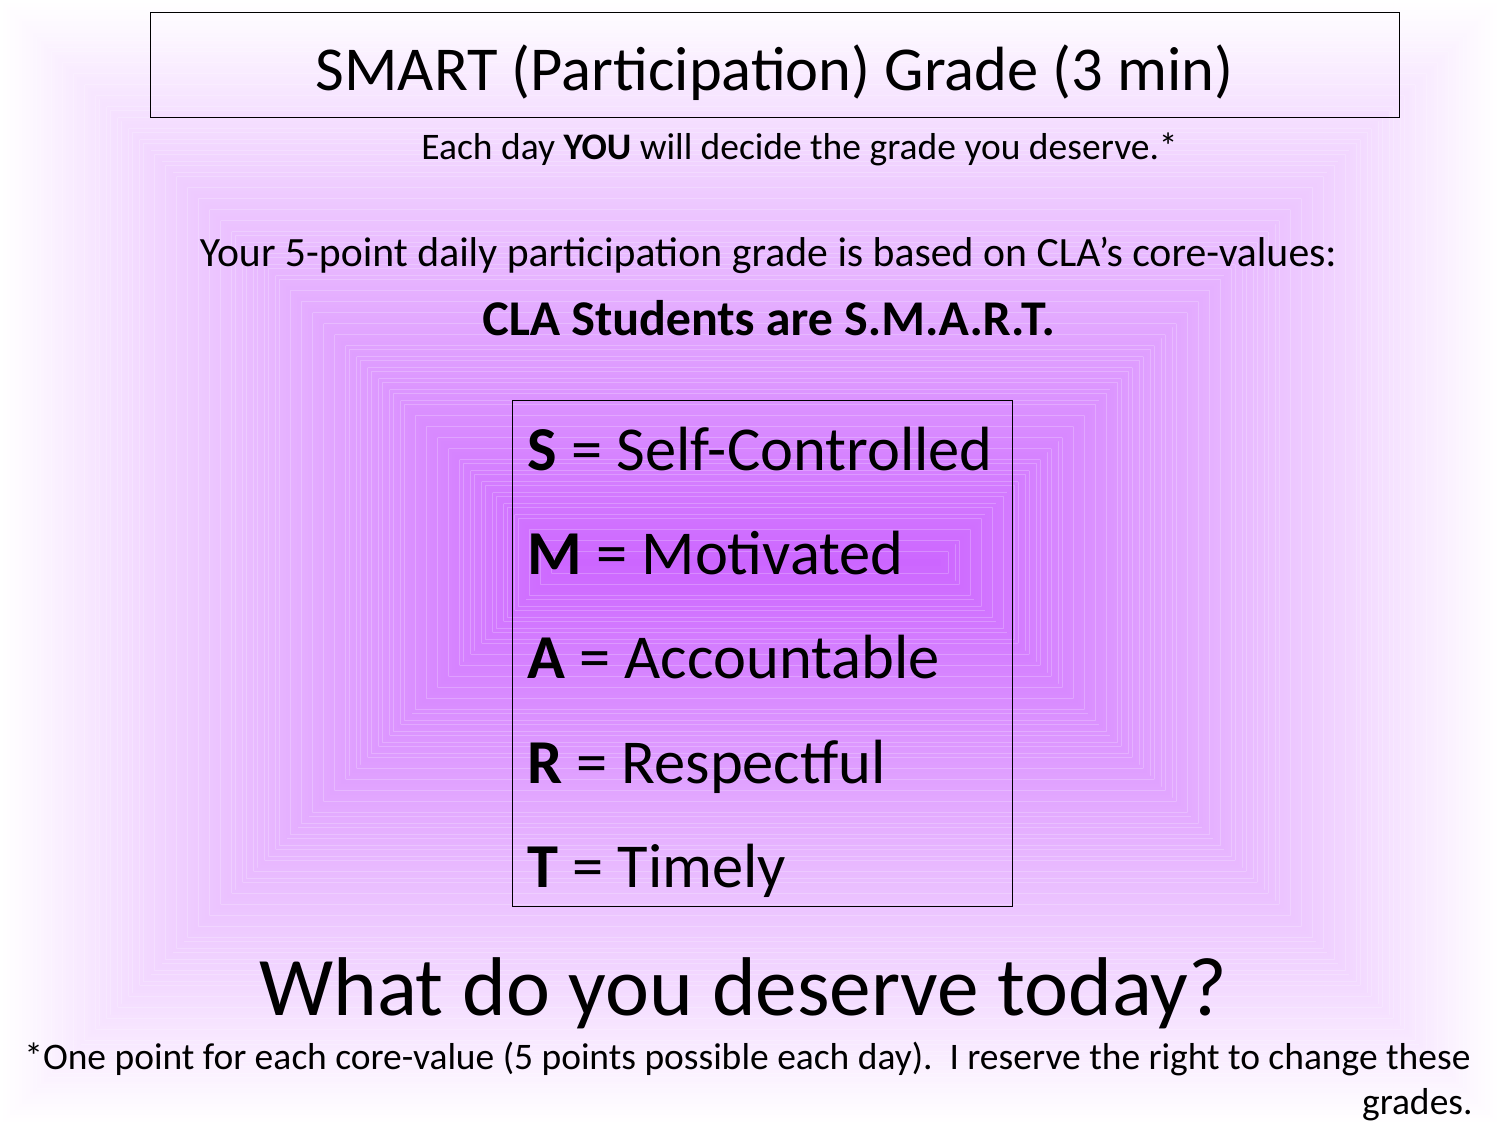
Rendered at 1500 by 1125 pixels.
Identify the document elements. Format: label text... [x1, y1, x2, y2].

text_box What do you deserve today? *One point for each core-value (5 points possible each day). I reserve the right to change these grades. [0, 924, 1488, 1125]
text_box Each day YOU will decide the grade you deserve.* [199, 114, 1400, 175]
text_box S = Self-Controlled M = Motivated A = Accountable R = Respectful T = Timely [512, 400, 1013, 907]
list Your 5-point daily participation grade is based on CLA’s core-values: CLA Students are S.M.A.R.T. [37, 217, 1500, 383]
text_box SMART (Participation) Grade (3 min) [150, 12, 1400, 118]
